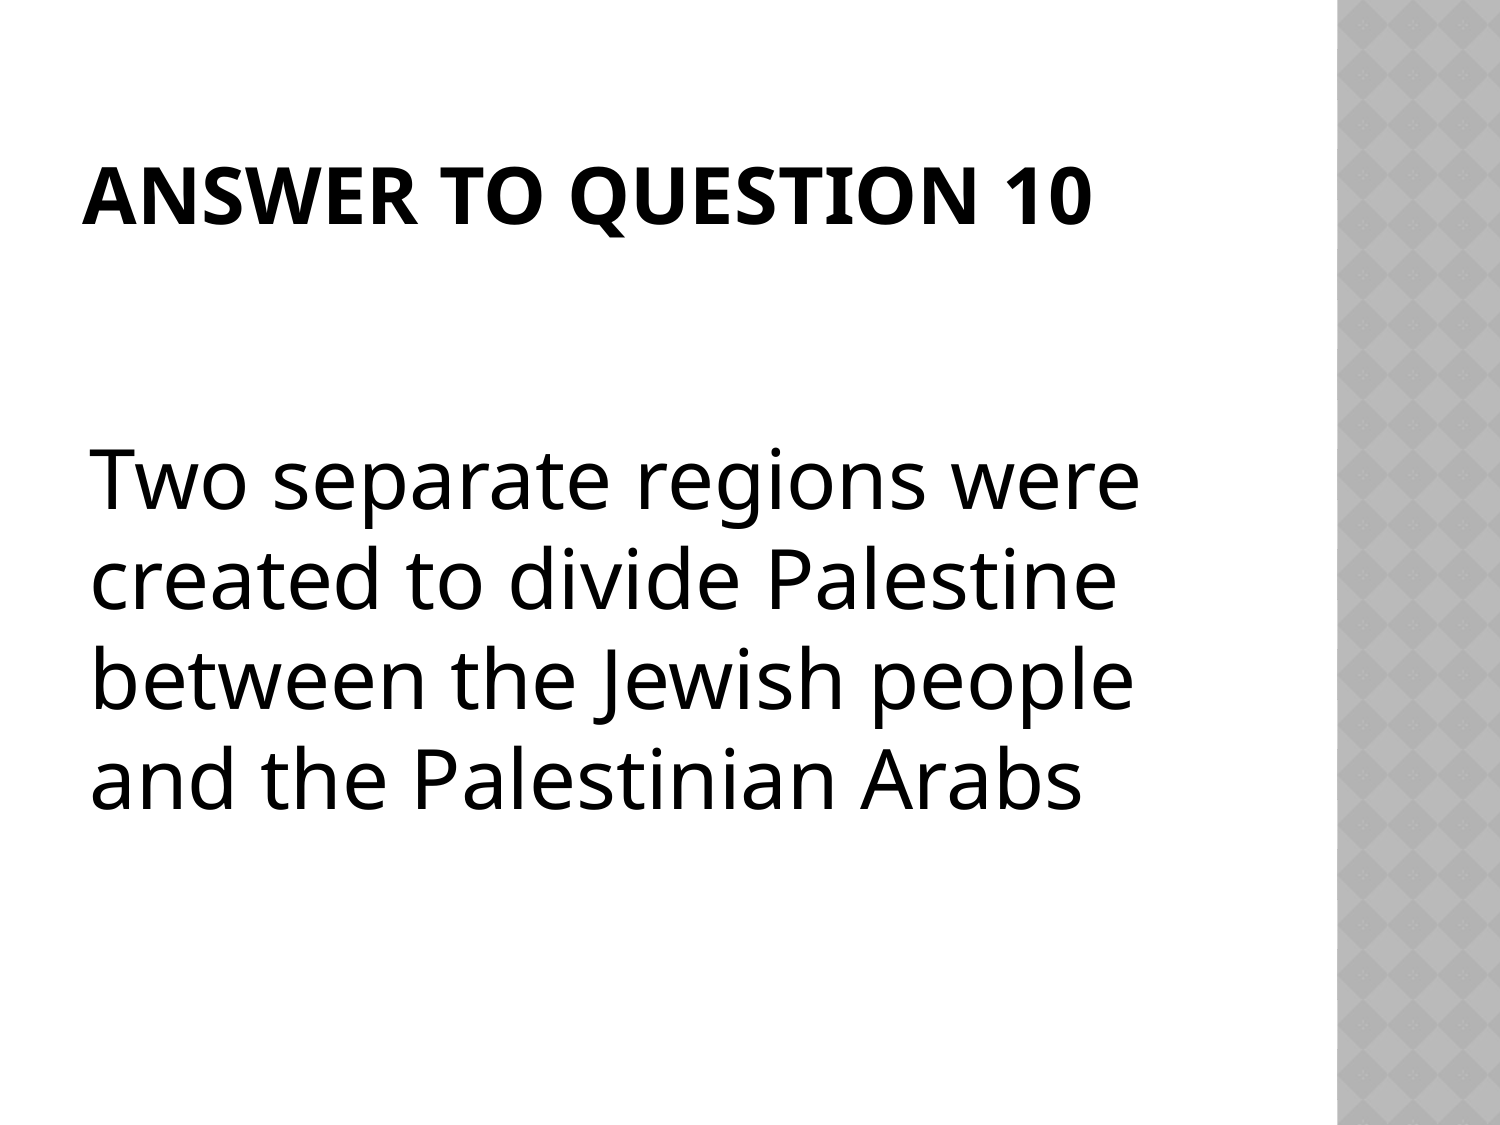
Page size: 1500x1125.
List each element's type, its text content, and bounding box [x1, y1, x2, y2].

list Two separate regions were created to divide Palestine between the Jewish people and the Palestinian Arabs [75, 264, 1263, 1059]
title Answer to Question 10 [75, 52, 1263, 240]
